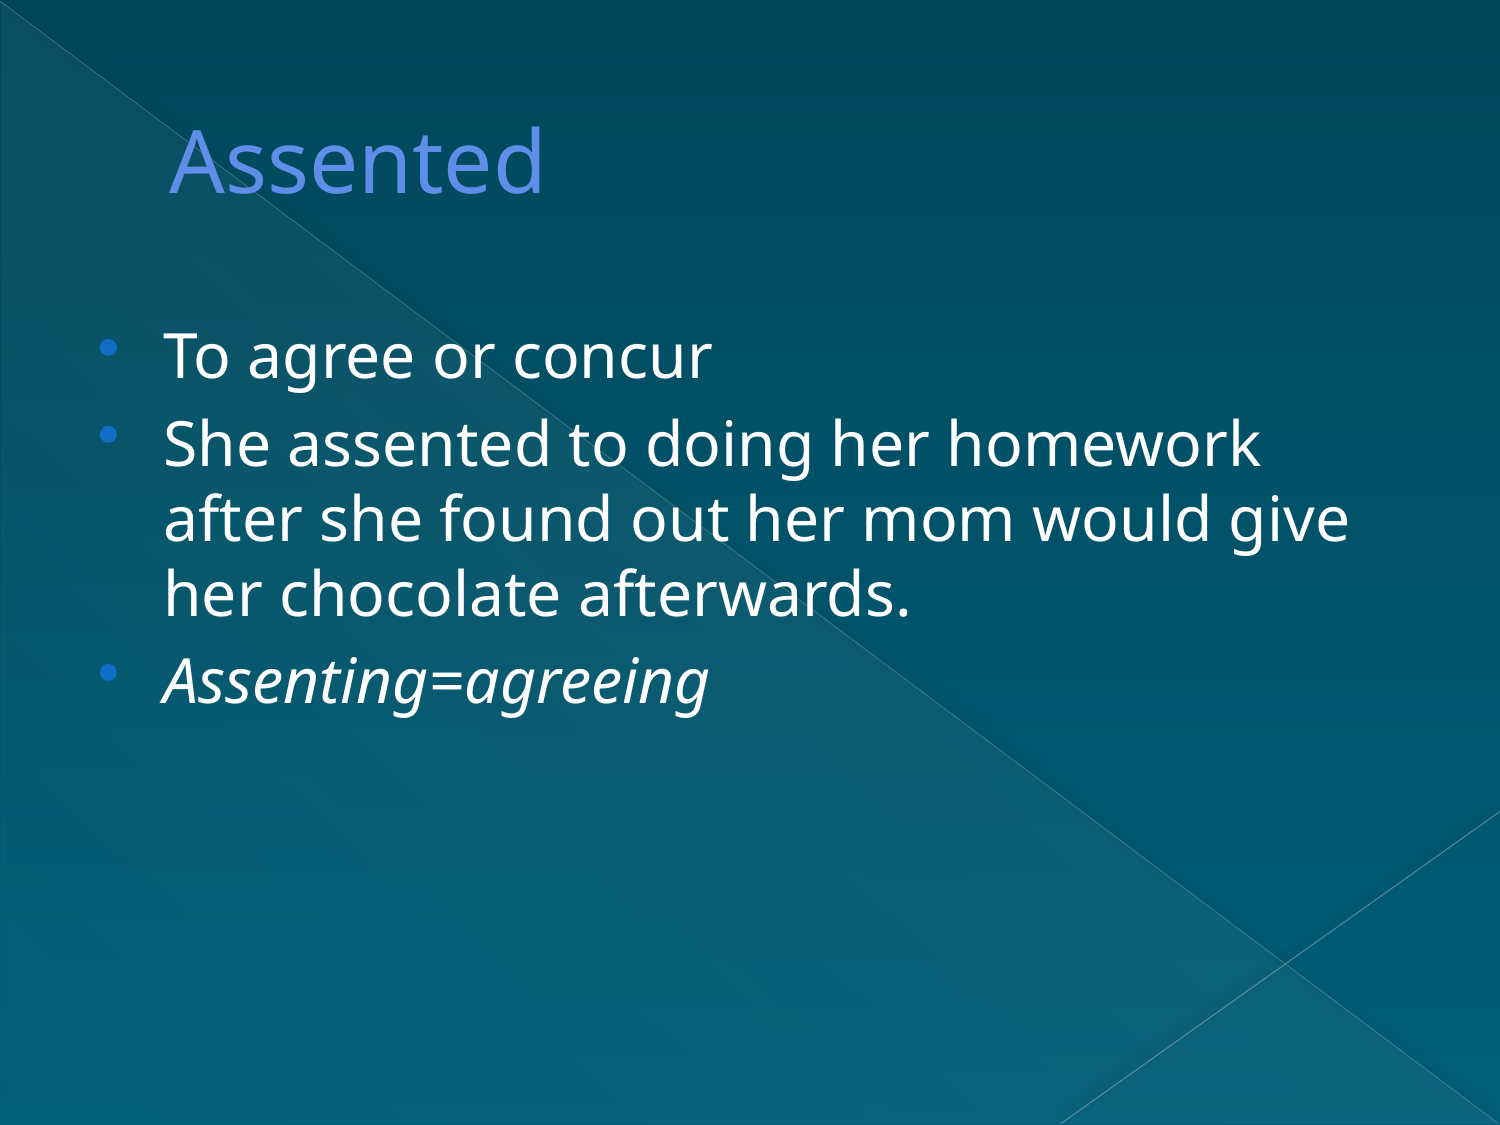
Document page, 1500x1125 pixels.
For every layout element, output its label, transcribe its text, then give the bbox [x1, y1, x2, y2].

title Assented [75, 43, 1425, 274]
list To agree or concur She assented to doing her homework after she found out her mom would give her chocolate afterwards. Assenting=agreeing [75, 308, 1425, 1059]
